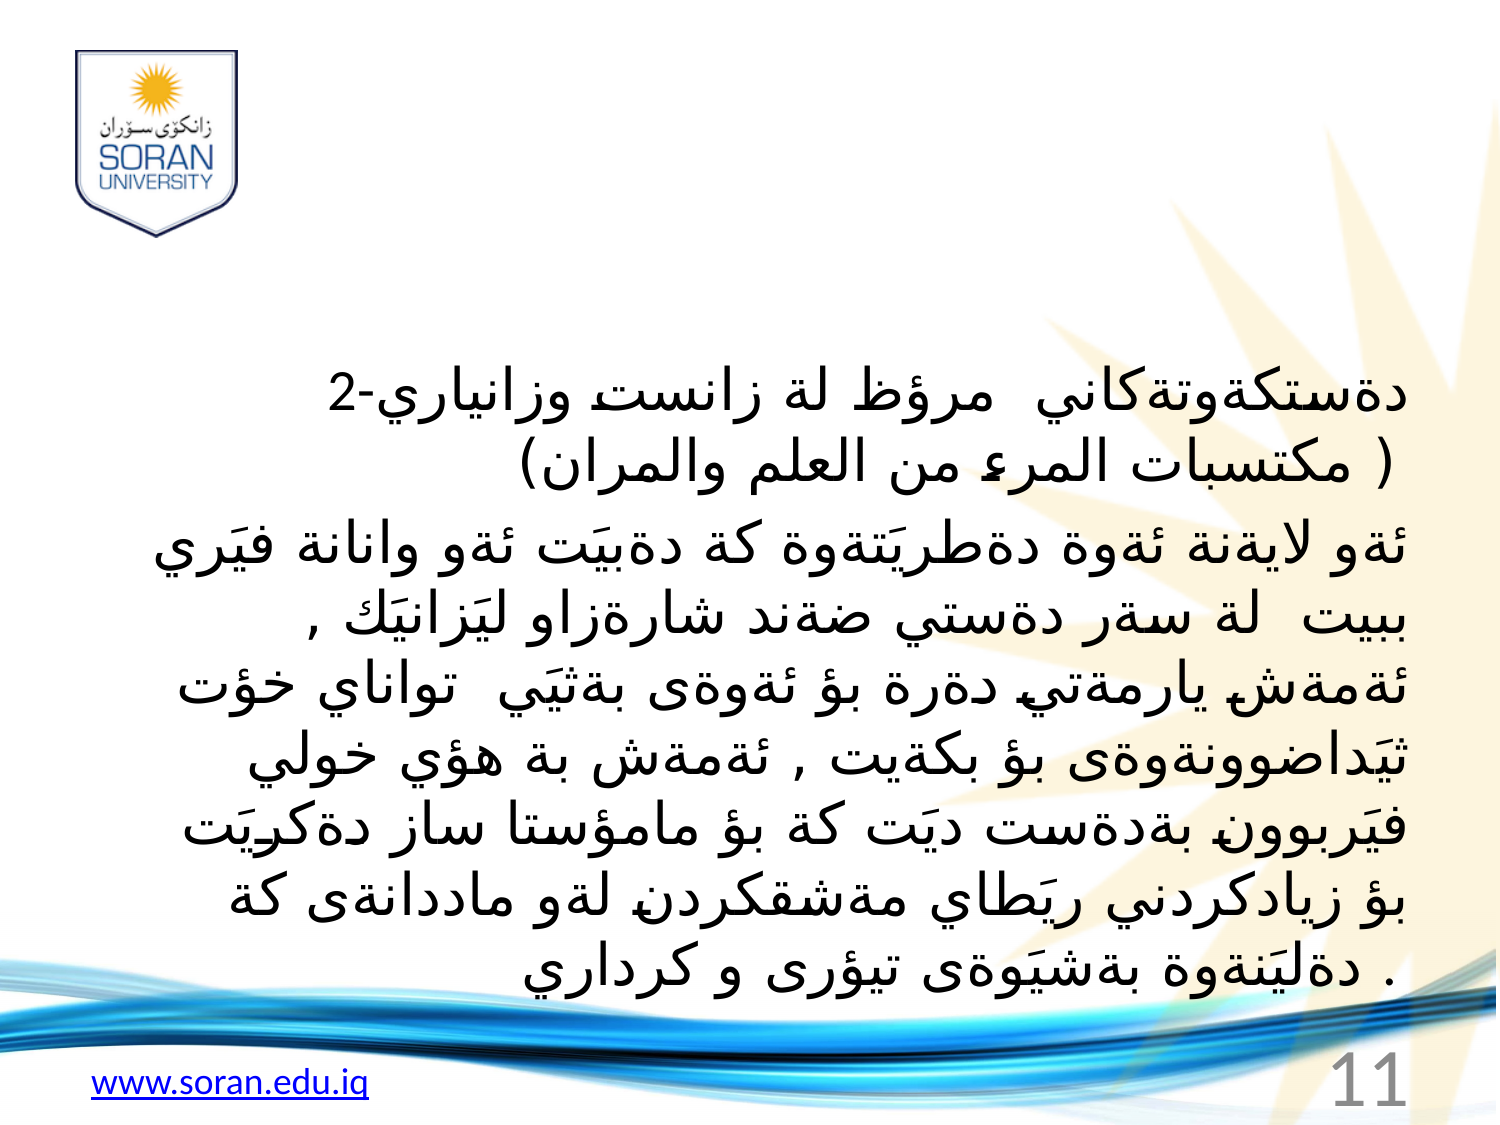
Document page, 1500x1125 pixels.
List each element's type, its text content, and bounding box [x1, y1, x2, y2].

picture [0, 99, 1500, 1125]
list 2-دةستكةوتةكاني مرؤظ لة زانست وزانياري ( مكتسبات المرء من العلم والمران) ئةو لايةنة ئةوة دةطريَتةوة كة دةبيَت ئةو وانانة فيَري ببيت لة سةر دةستي ضةند شارةزاو ليَزانيَك , ئةمةش يارمةتي دةرة بؤ ئةوةى بةثيَي تواناي خؤت ثيَداضوونةوةى بؤ بكةيت , ئةمةش بة هؤي خولي فيَربوون بةدةست ديَت كة بؤ مامؤستا ساز دةكريَت بؤ زيادكردني ريَطاي مةشقكردن لةو ماددانةى كة دةليَنةوة بةشيَوةى تيؤرى و كرداري . [75, 262, 1425, 1005]
slide_number 11 [1074, 1042, 1425, 1103]
picture [75, 50, 238, 238]
